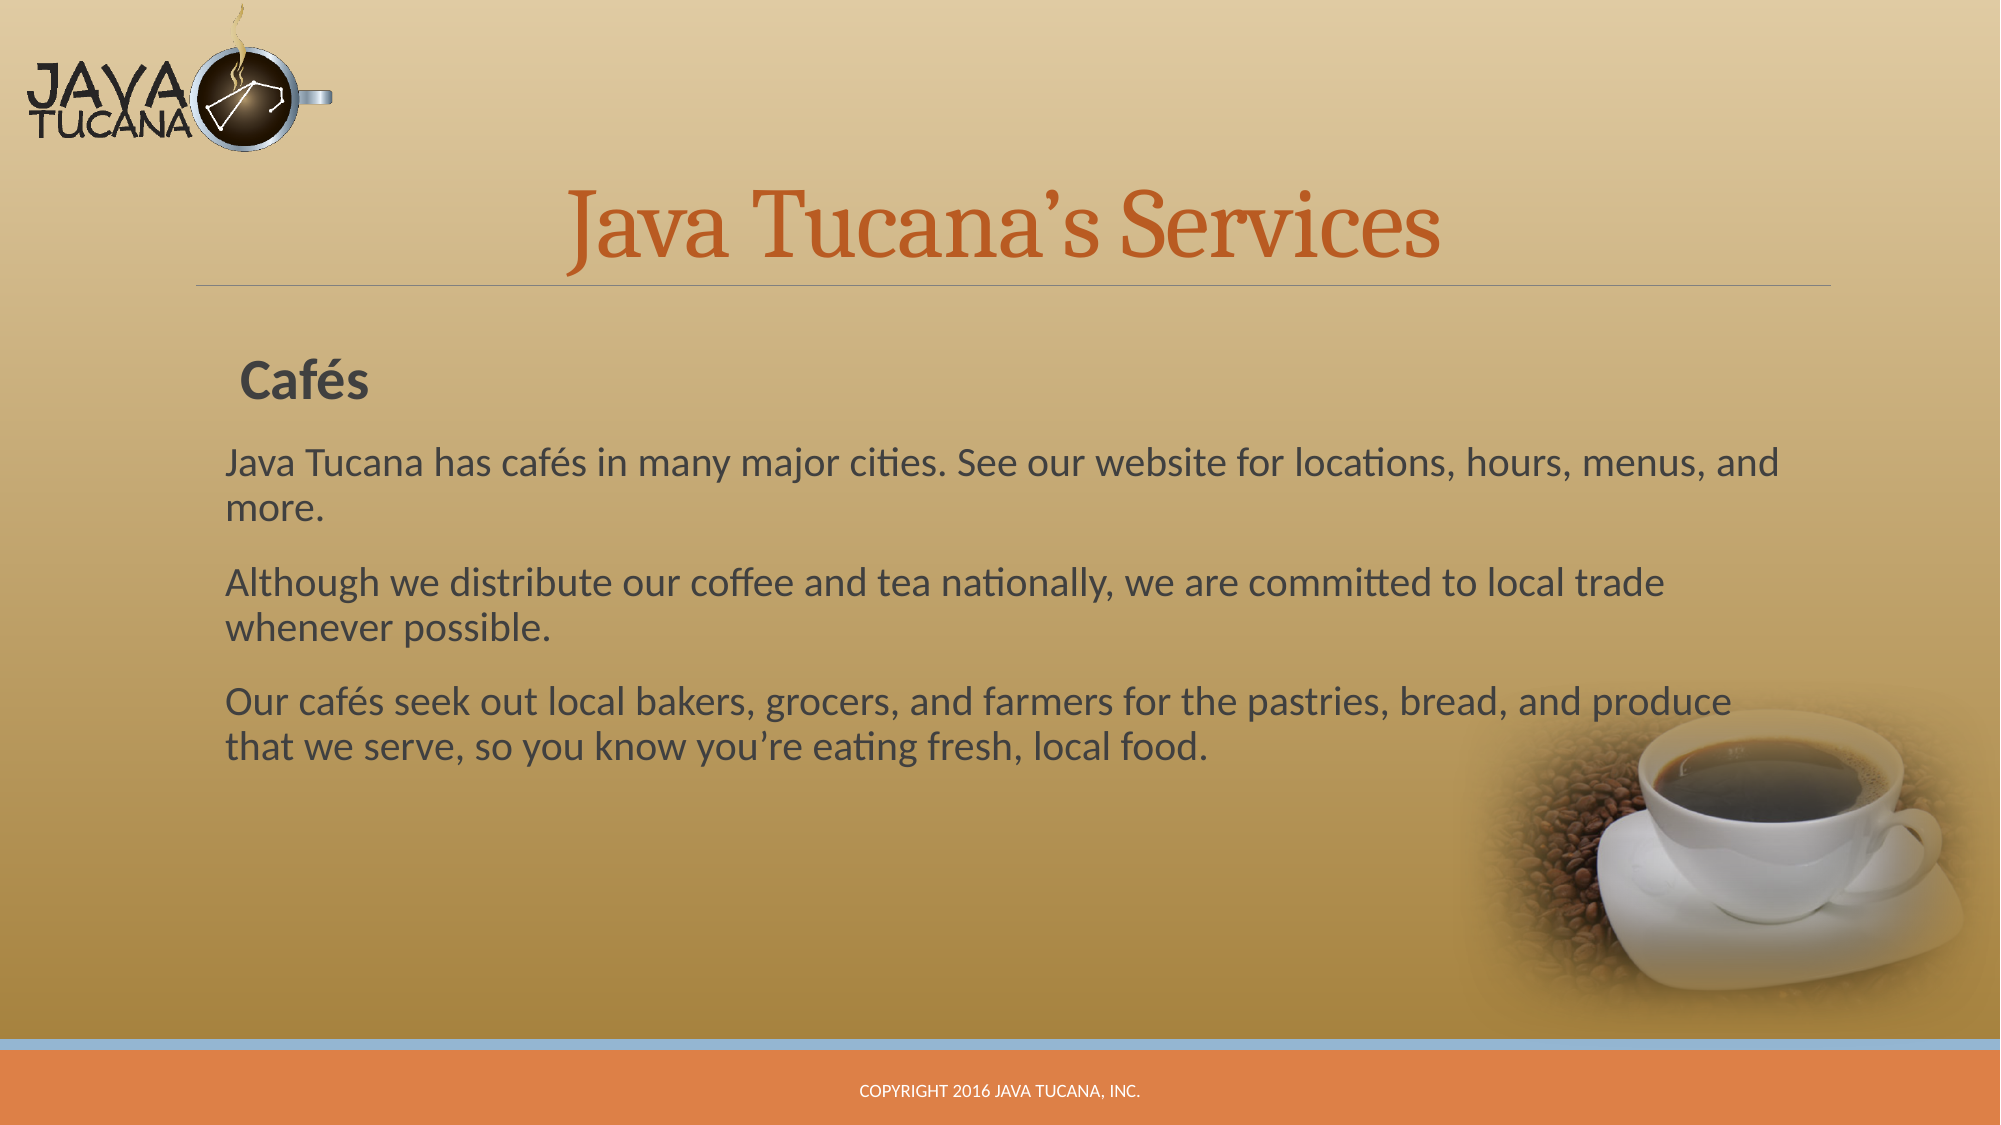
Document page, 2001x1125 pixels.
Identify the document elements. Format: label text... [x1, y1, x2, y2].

footer Copyright 2016 Java Tucana, Inc. [604, 1059, 1396, 1120]
title Java Tucana’s Services [180, 47, 1830, 285]
picture [1785, 806, 1863, 915]
list Cafés Java Tucana has cafés in many major cities. See our website for locations, hours, menus, and more. Although we distribute our coffee and tea nationally, we are committed to local trade whenever possible. Our cafés seek out local bakers, grocers, and farmers for the pastries, bread, and produce that we serve, so you know you’re eating fresh, local food. [225, 341, 1785, 1002]
picture [13, 0, 341, 159]
